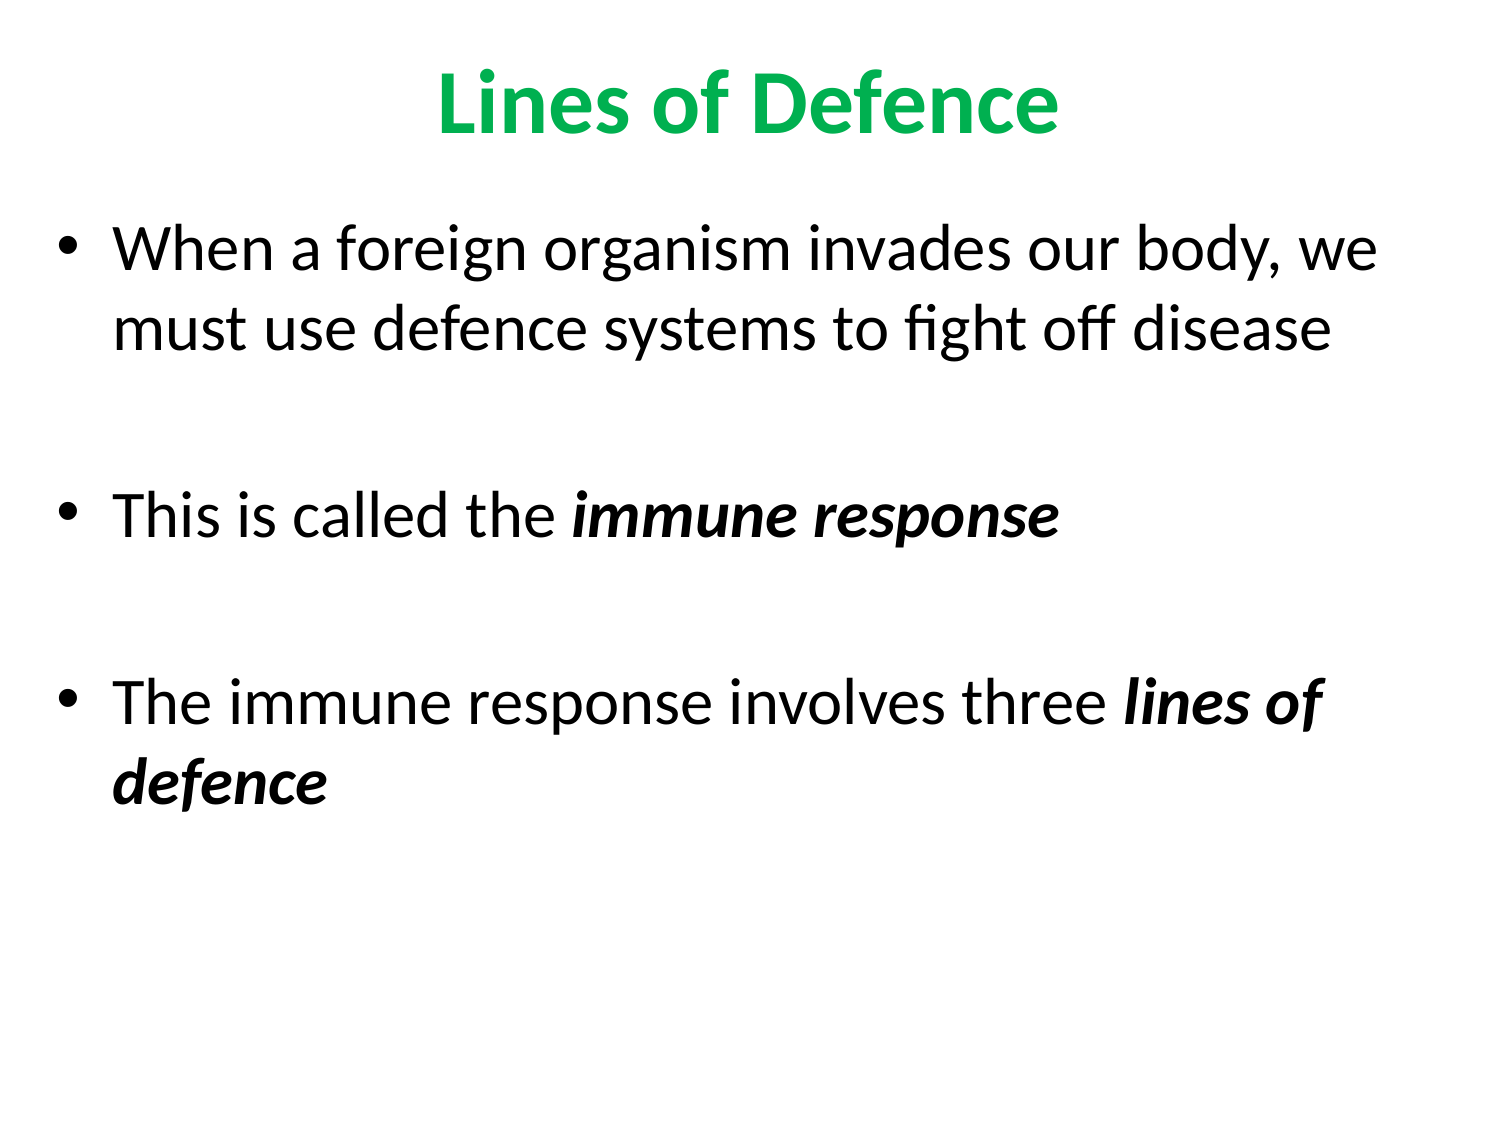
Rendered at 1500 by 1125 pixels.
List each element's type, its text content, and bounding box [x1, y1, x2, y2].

title Lines of Defence [0, 3, 1500, 191]
list When a foreign organism invades our body, we must use defence systems to fight off disease This is called the immune response The immune response involves three lines of defence [41, 196, 1459, 953]
